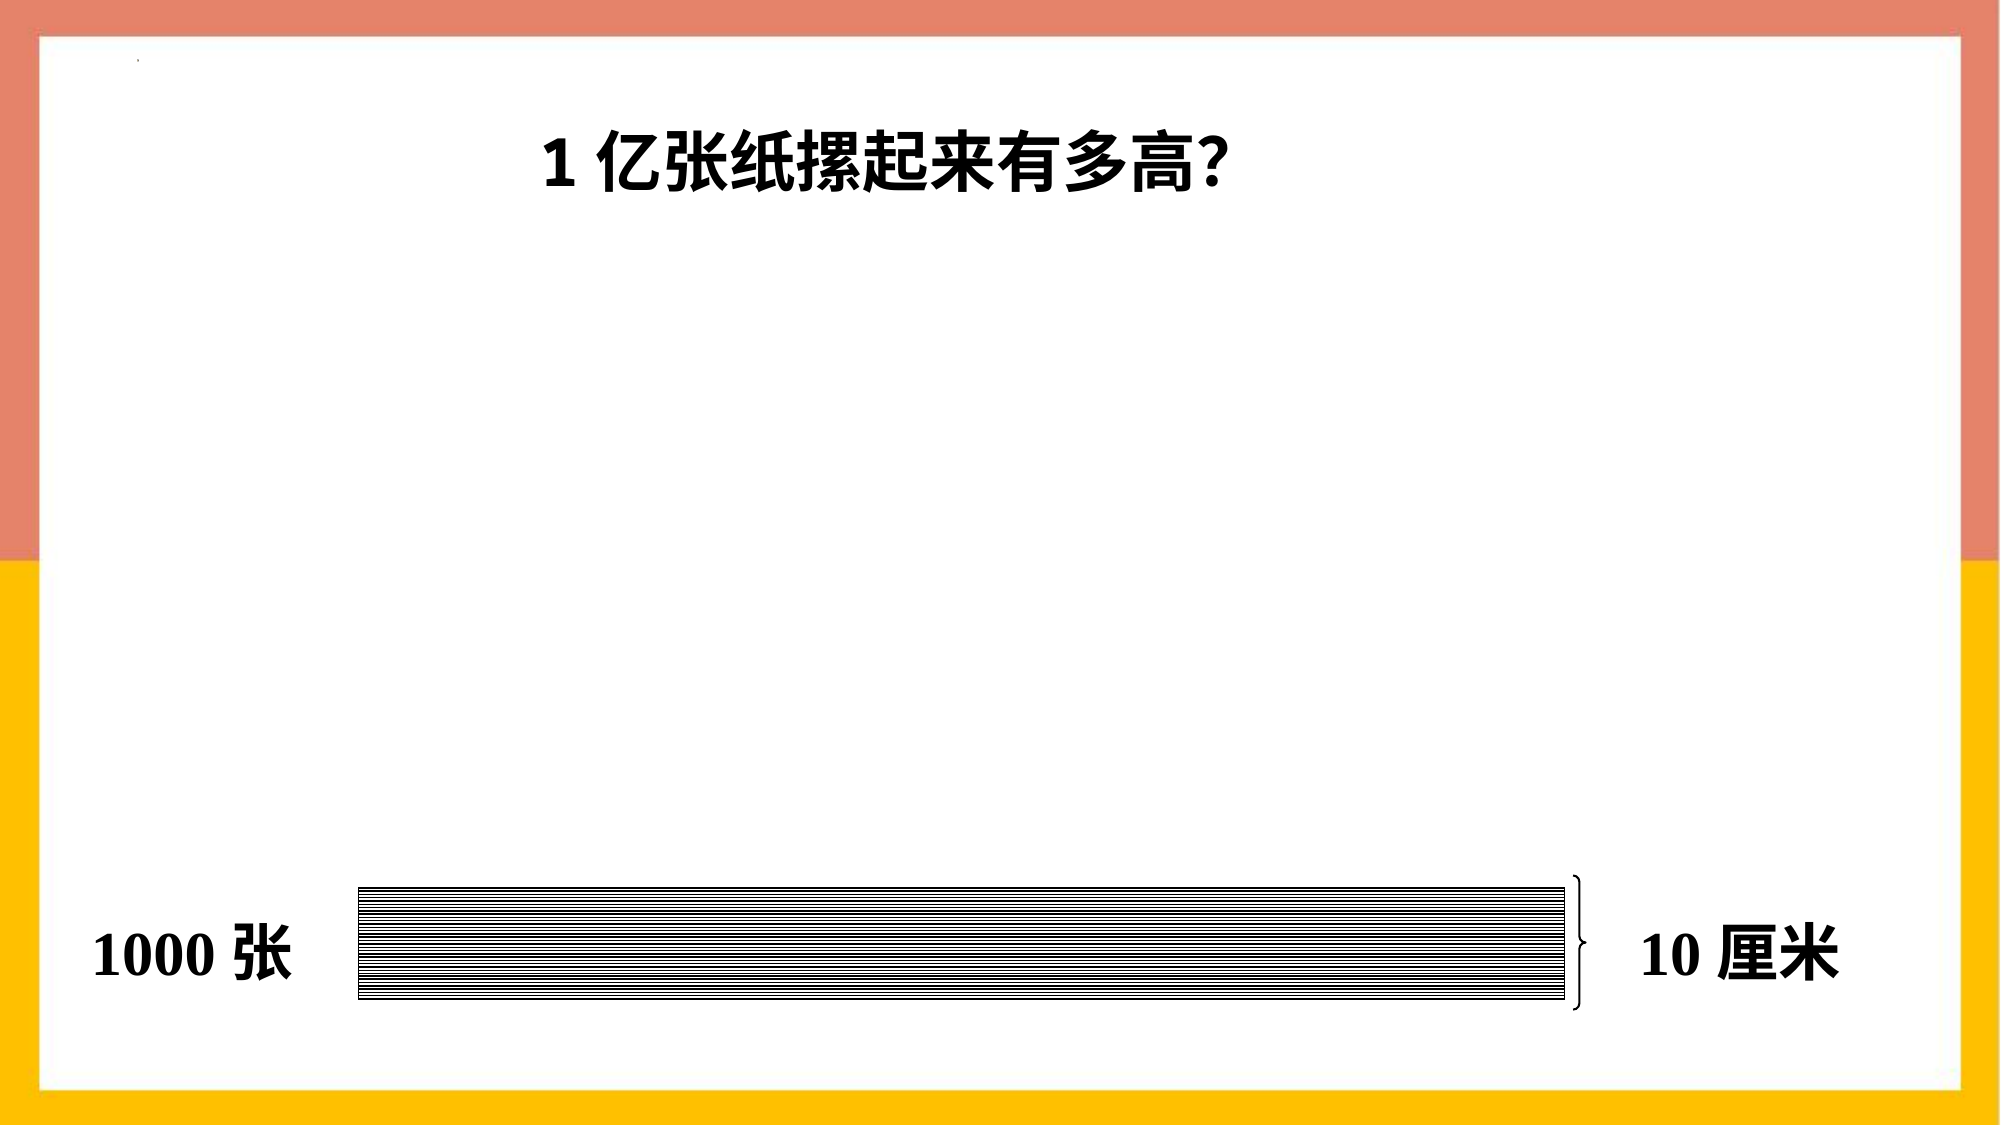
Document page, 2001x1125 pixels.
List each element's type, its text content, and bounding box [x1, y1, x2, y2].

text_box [358, 887, 1565, 999]
text_box 10厘米 [1623, 905, 1893, 979]
picture [0, 0, 2001, 1125]
text_box 1000张 [76, 905, 358, 976]
text_box [1573, 875, 1586, 1010]
text_box 1亿张纸摞起来有多高？ [401, 112, 1402, 181]
